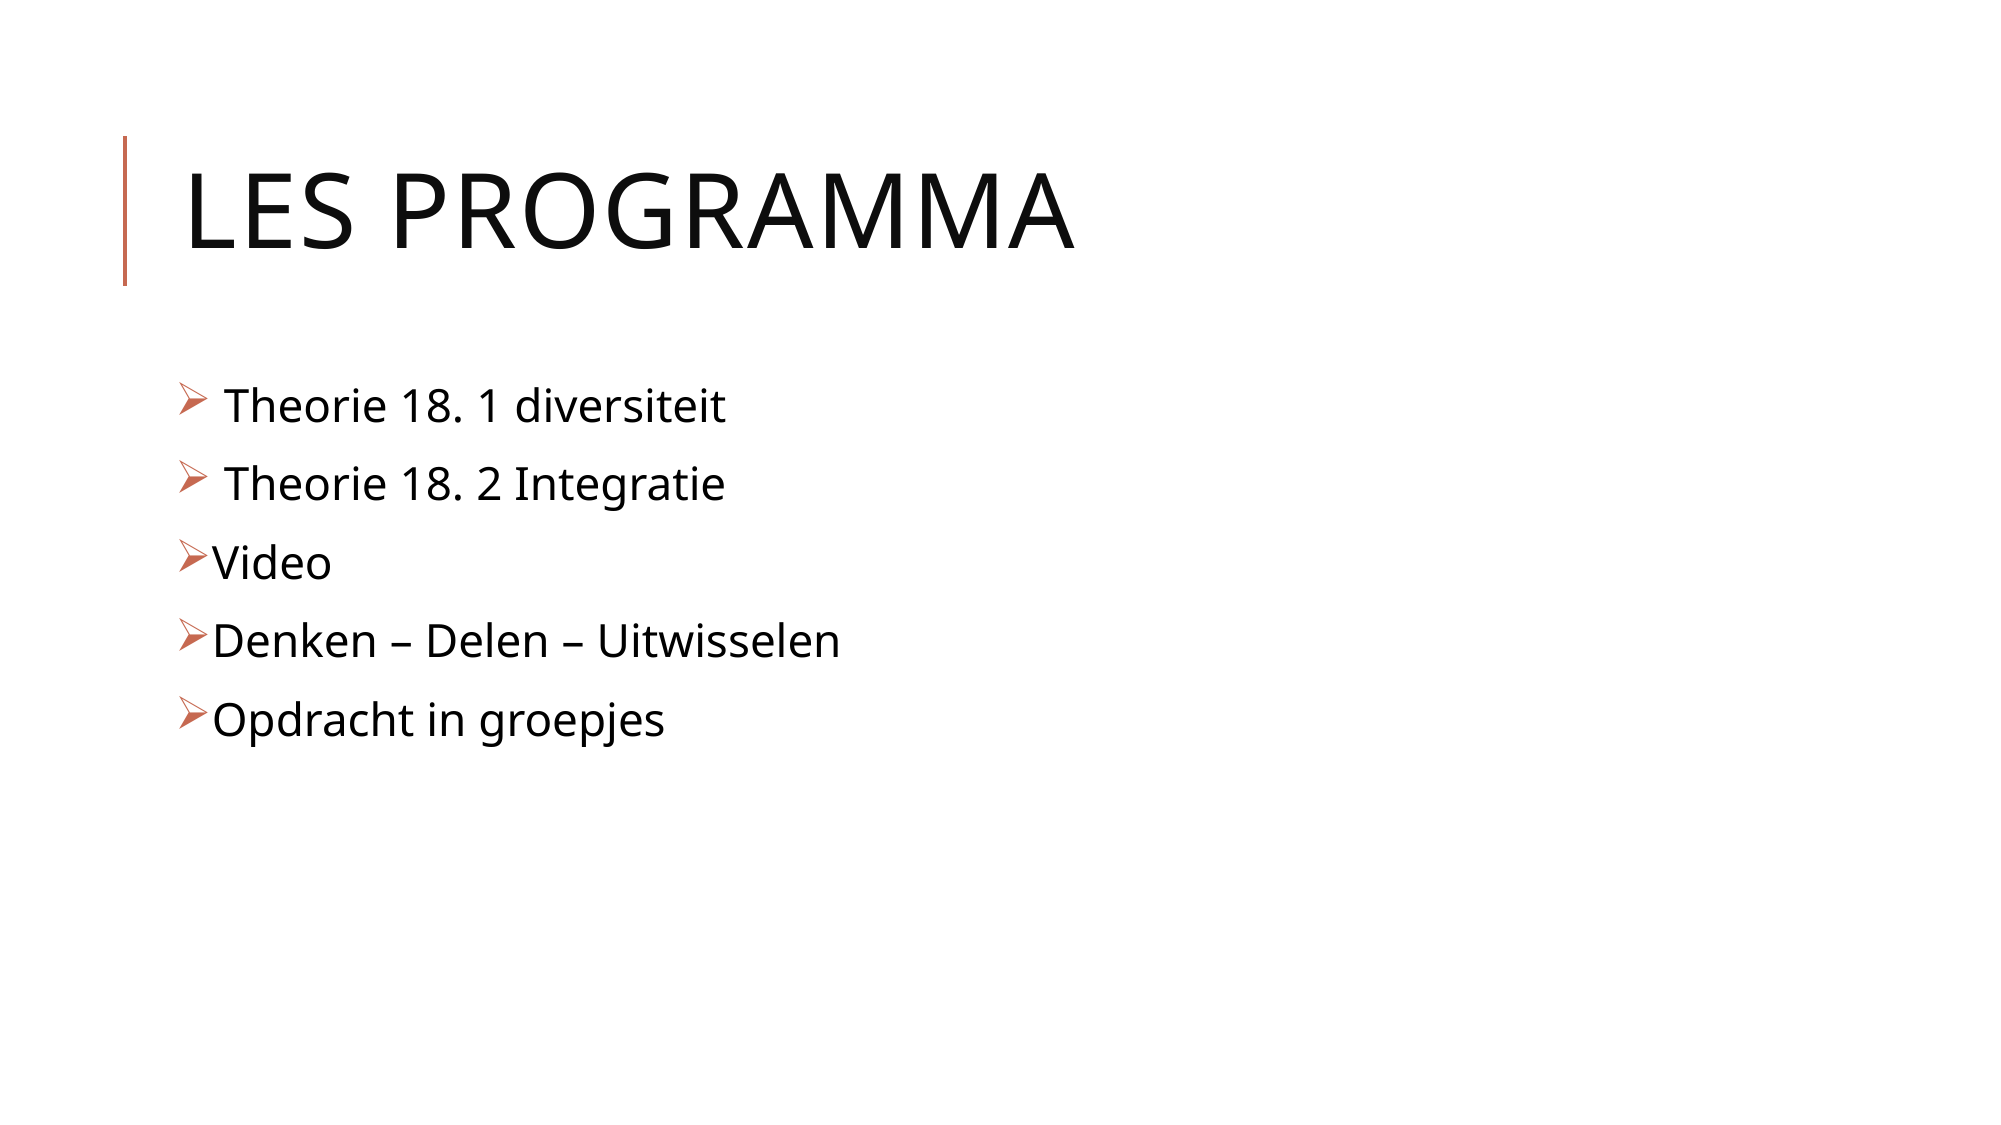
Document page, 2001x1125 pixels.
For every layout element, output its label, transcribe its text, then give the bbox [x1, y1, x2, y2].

title Les programma [168, 96, 1763, 342]
list Theorie 18. 1 diversiteit Theorie 18. 2 Integratie Video Denken – Delen – Uitwisselen Opdracht in groepjes [168, 375, 1763, 1035]
